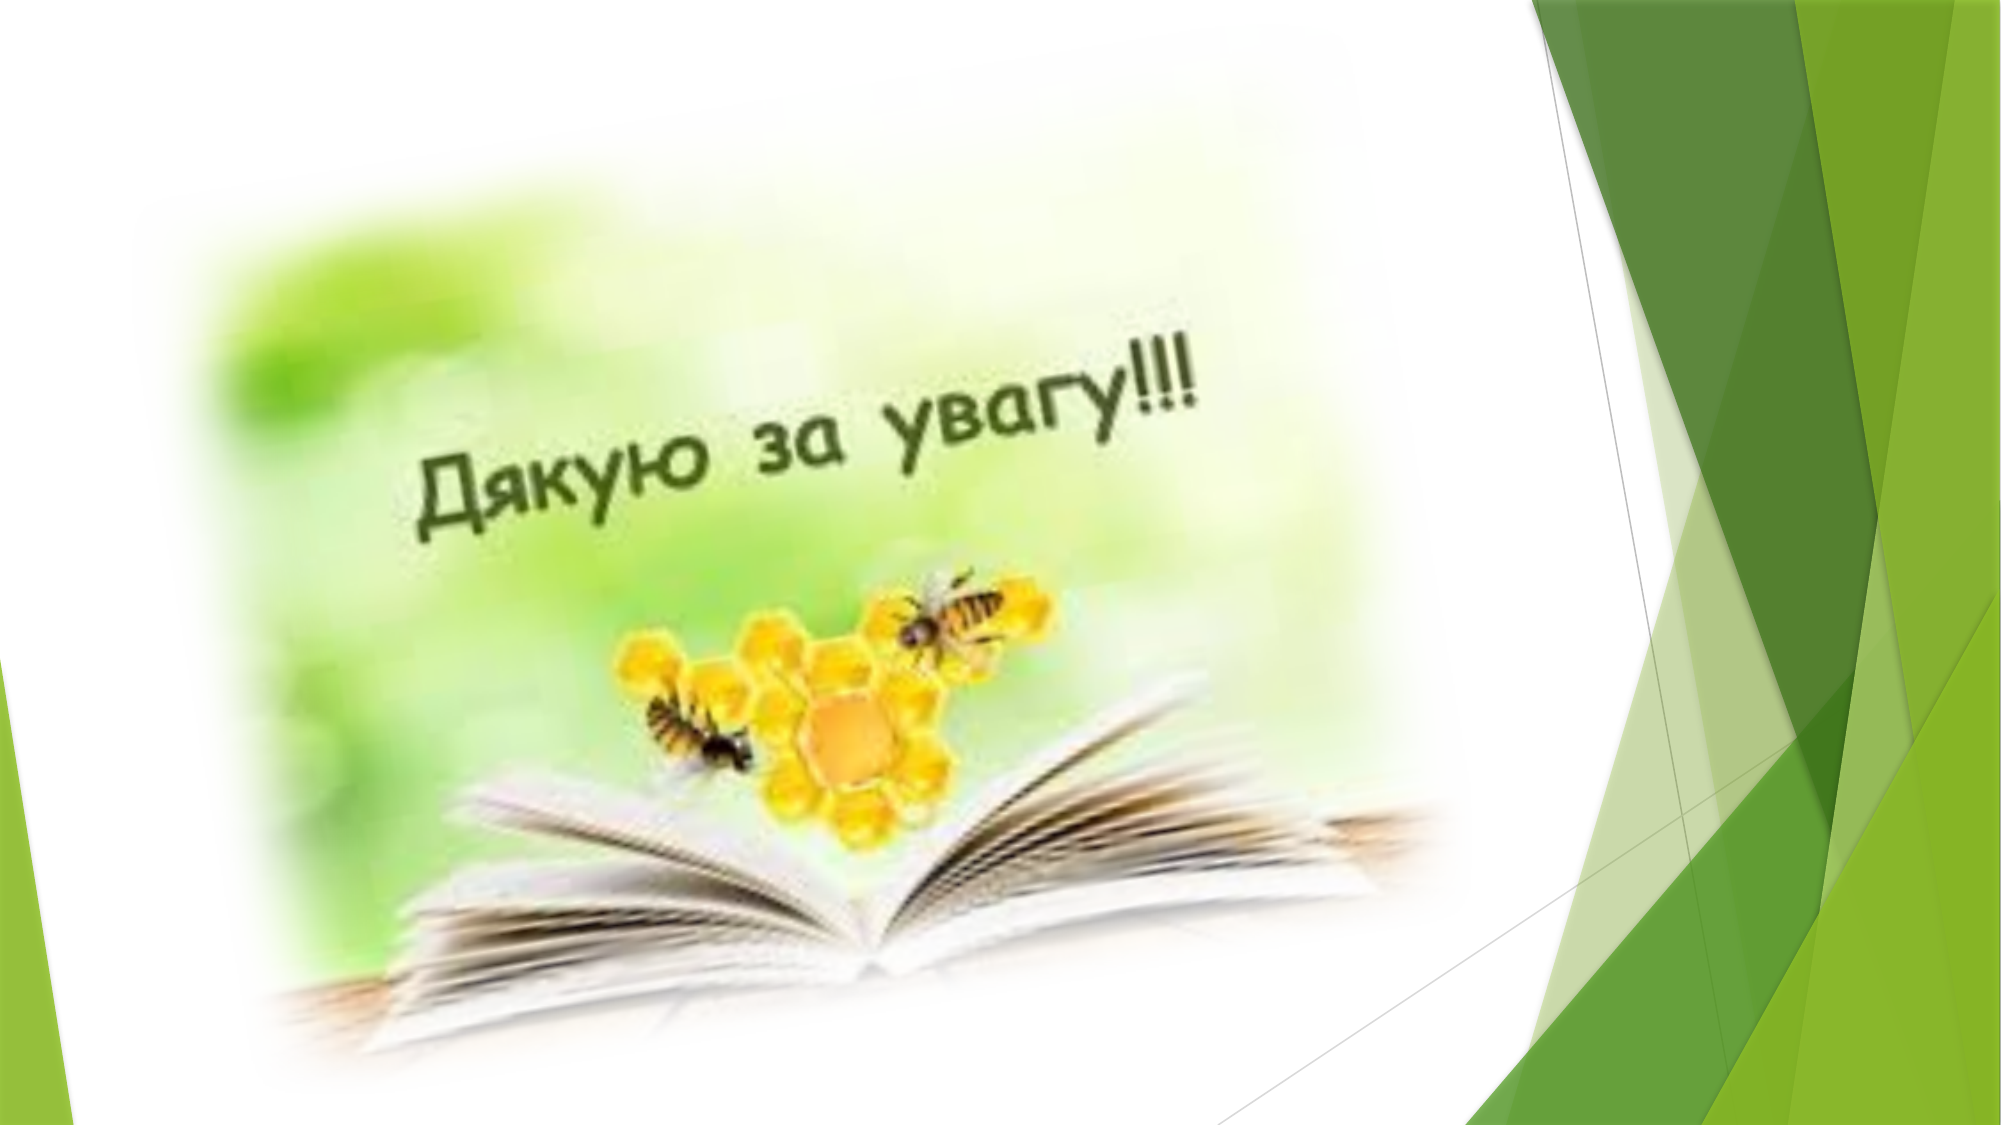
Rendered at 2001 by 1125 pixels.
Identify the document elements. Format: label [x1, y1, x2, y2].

picture [170, 90, 1435, 1030]
